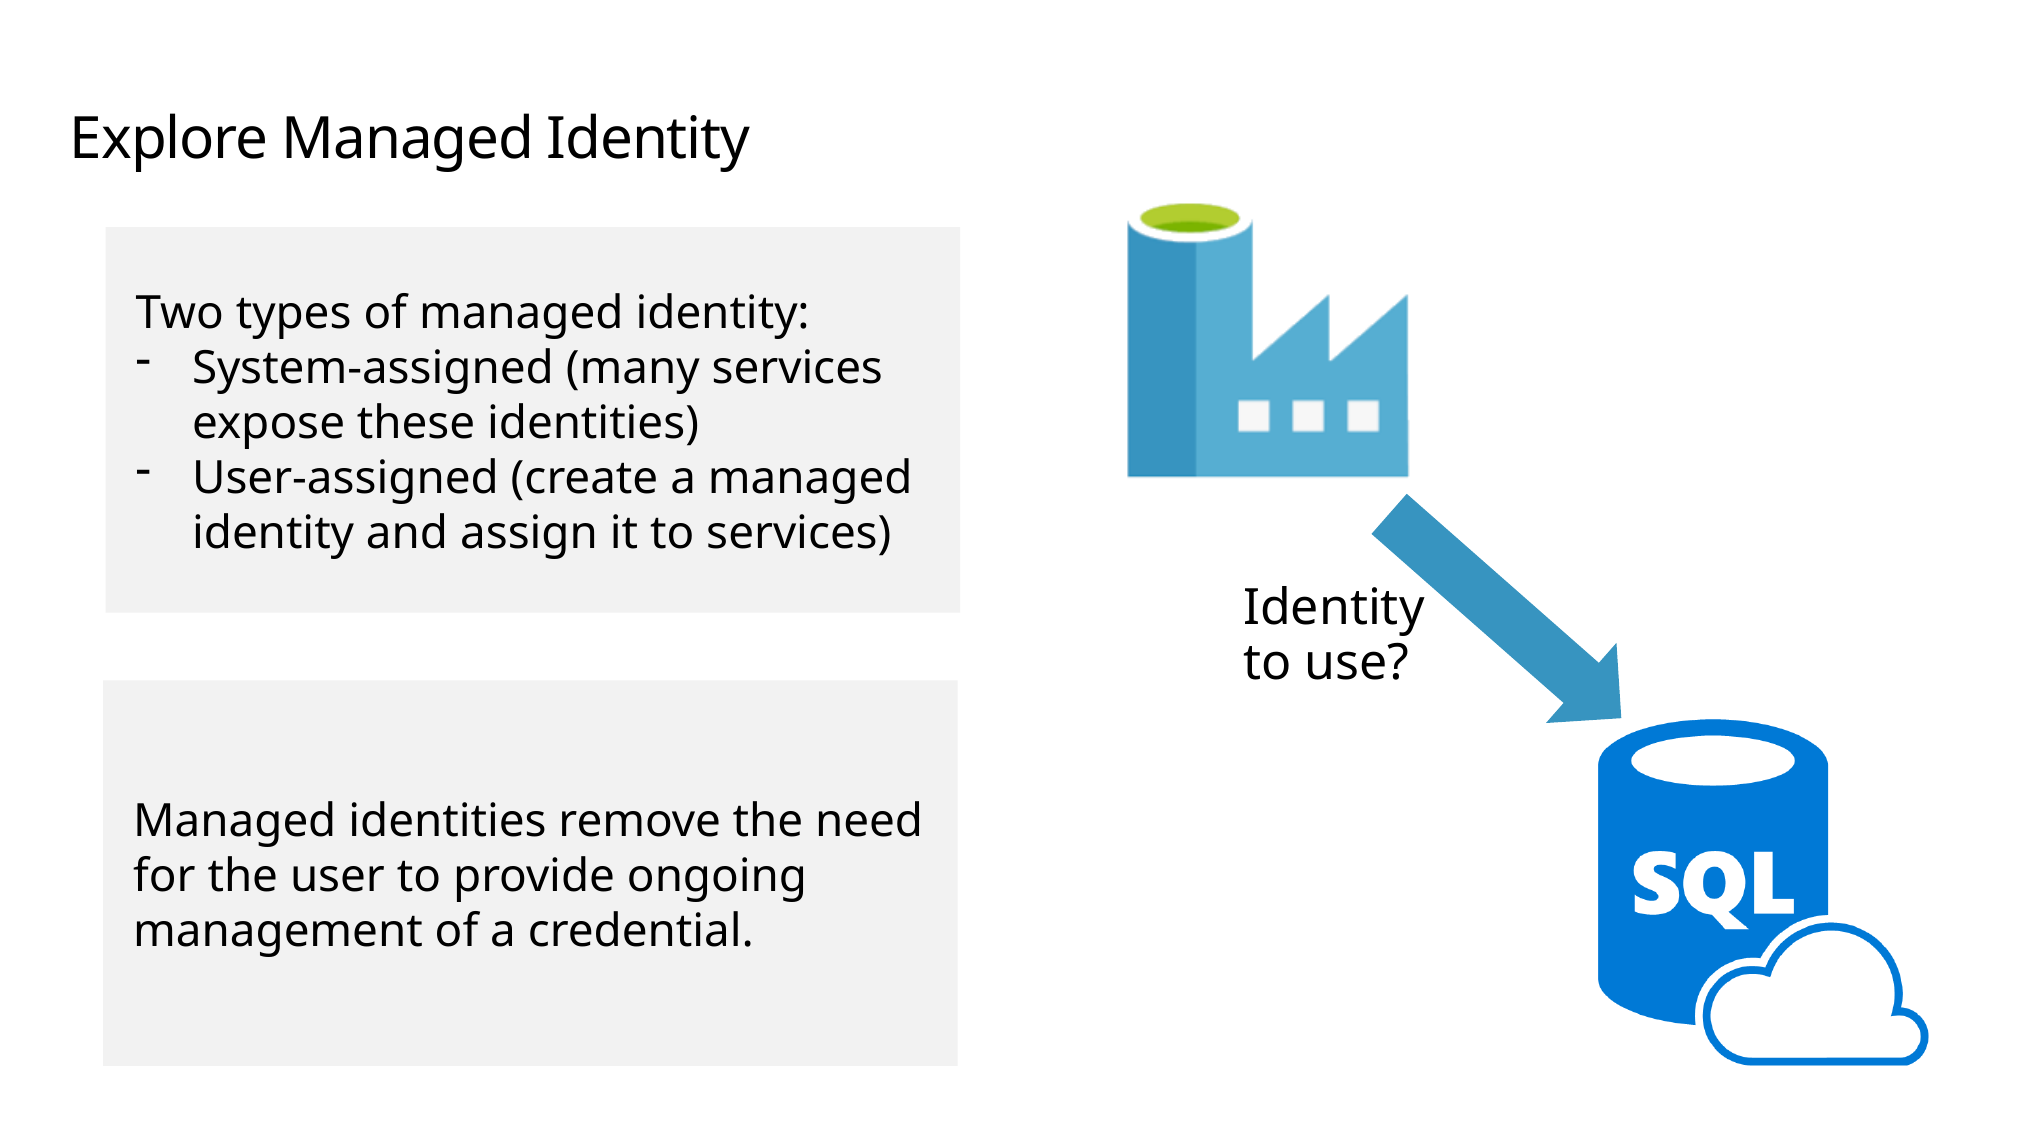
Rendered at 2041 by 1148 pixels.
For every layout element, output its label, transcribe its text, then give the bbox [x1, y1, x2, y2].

text_box [1370, 493, 1623, 724]
picture [1589, 718, 1938, 1067]
text_box Two types of managed identity: System-assigned (many services expose these identities) User-assigned (create a managed identity and assign it to services) [105, 227, 961, 613]
picture [1123, 196, 1413, 484]
text_box Identity to use? [1213, 557, 1474, 714]
text_box Managed identities remove the need for the user to provide ongoing management of a credential. [103, 680, 958, 1066]
title Explore Managed Identity [70, 103, 1969, 172]
